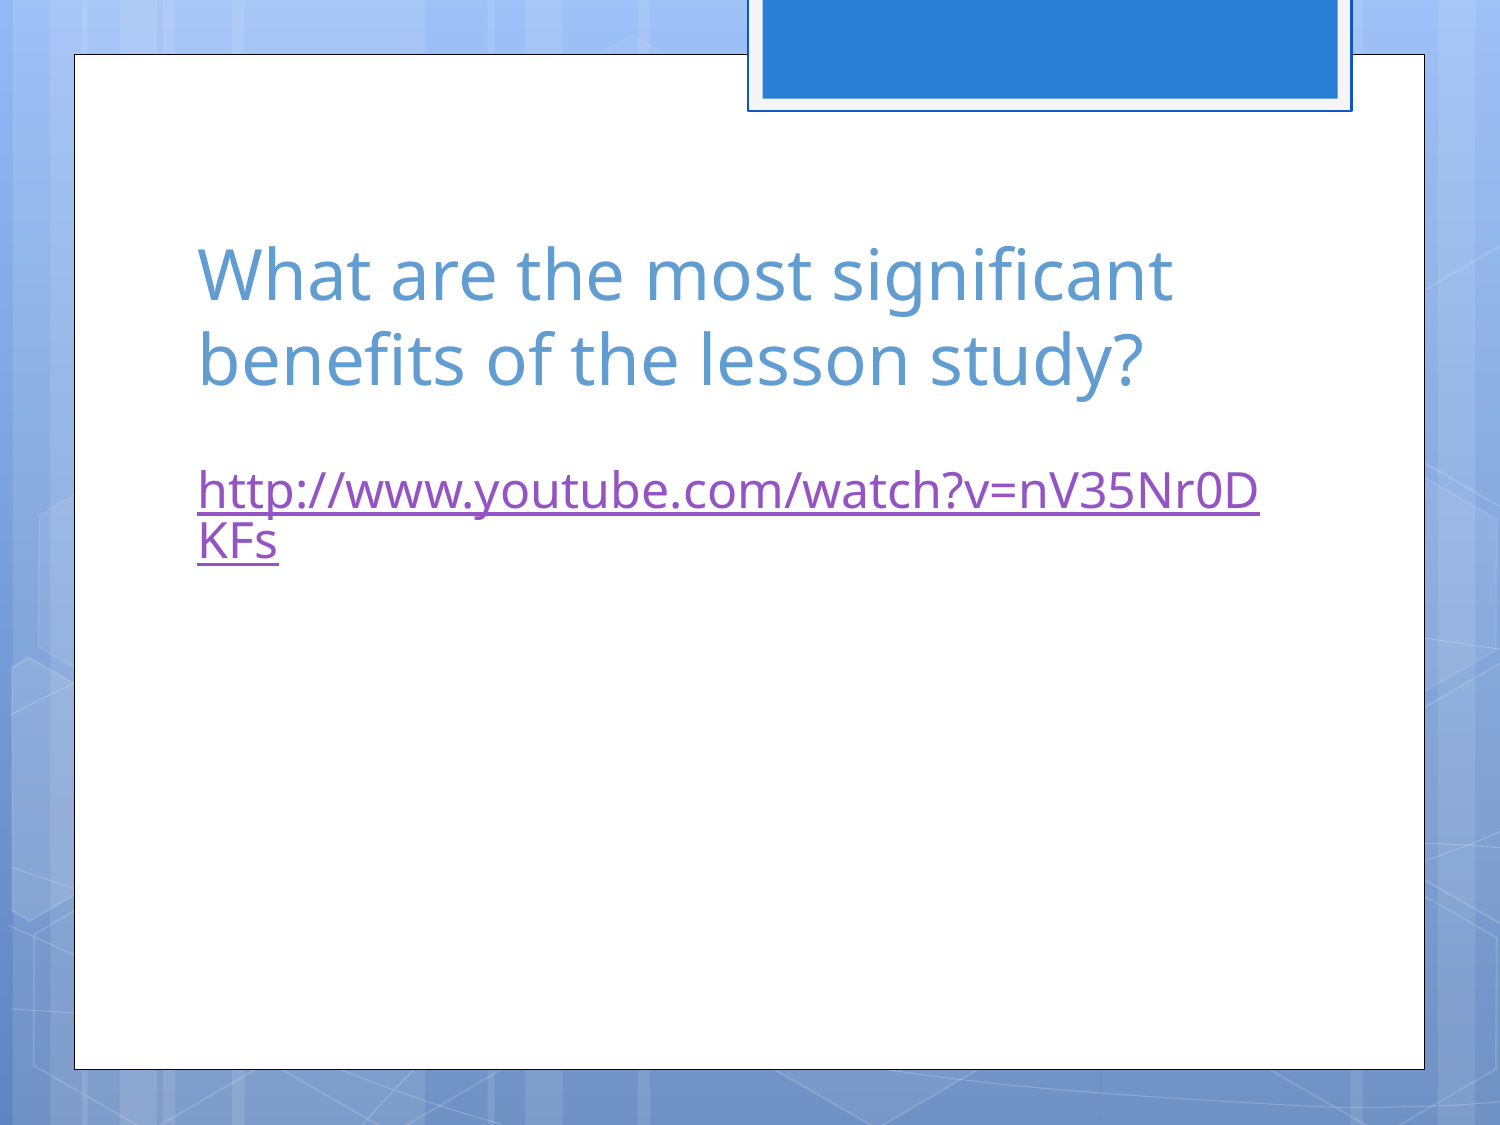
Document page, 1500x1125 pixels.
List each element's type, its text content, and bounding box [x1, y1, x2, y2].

list http://www.youtube.com/watch?v=nV35Nr0DKFs [171, 381, 1283, 957]
title What are the most significant benefits of the lesson study? [183, 219, 1336, 408]
